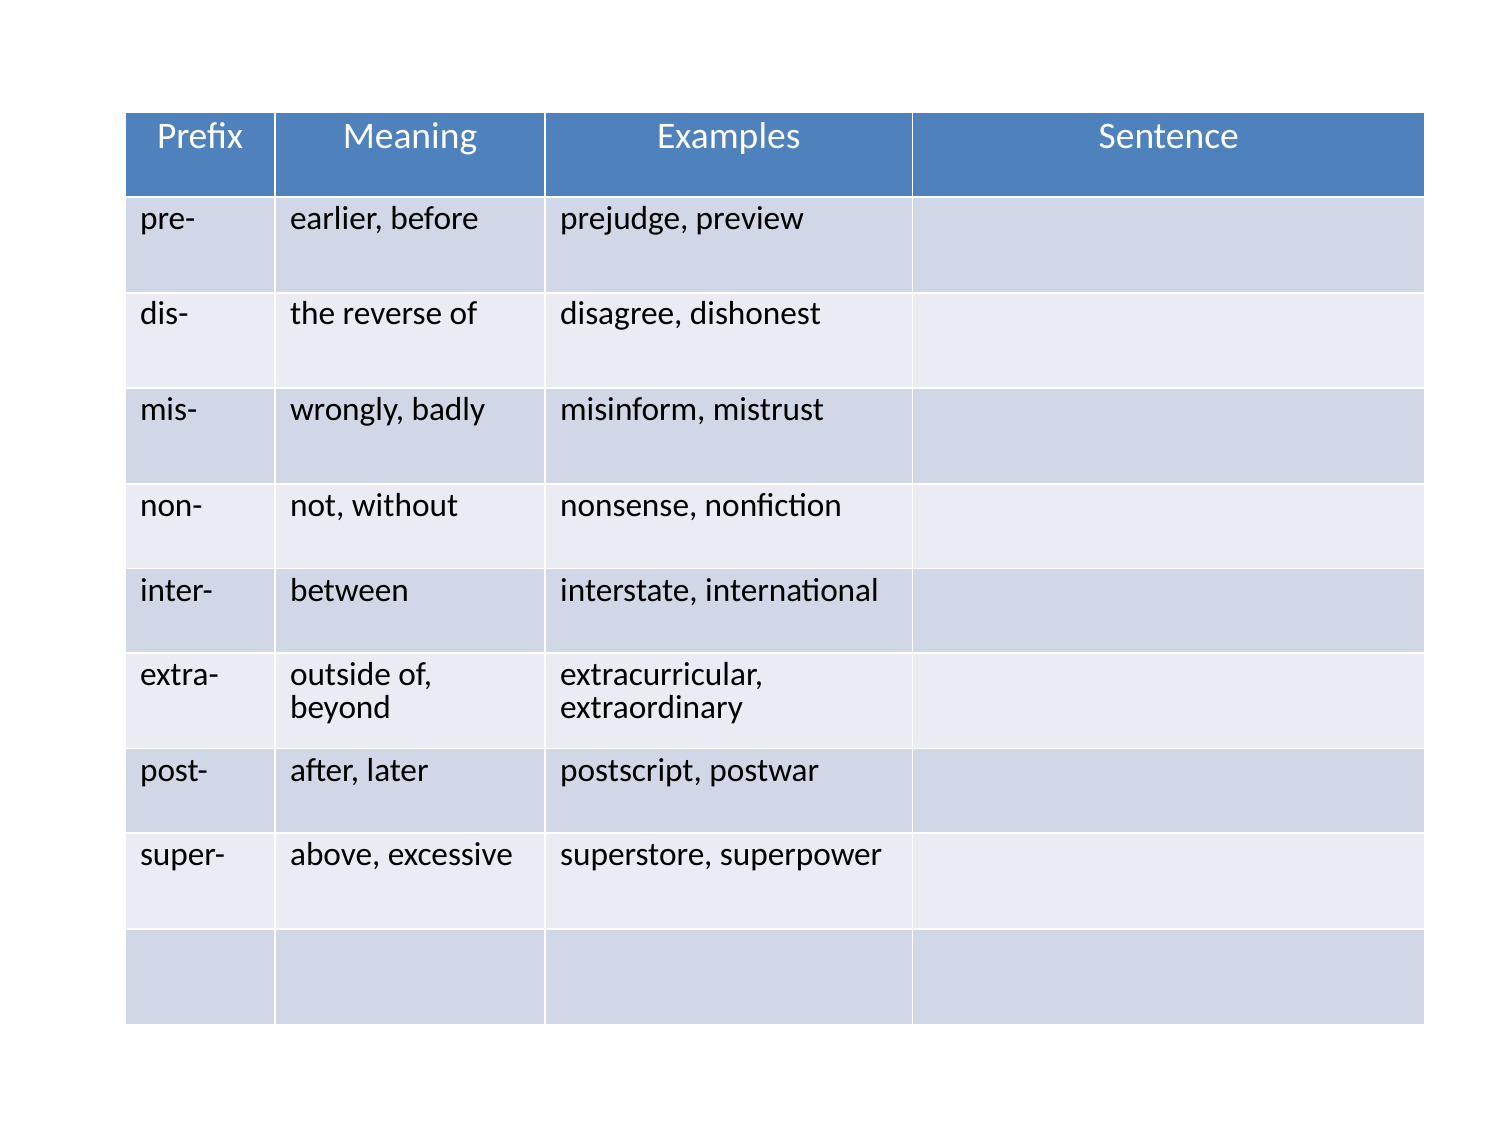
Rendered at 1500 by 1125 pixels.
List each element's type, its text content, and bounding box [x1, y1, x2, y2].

table_cell interstate, international [546, 569, 912, 652]
table_cell extra- [126, 654, 274, 748]
table_header Meaning [276, 113, 544, 196]
table_cell earlier, before [276, 198, 544, 292]
table_cell [913, 749, 1424, 832]
table_cell between [276, 569, 544, 652]
table_cell disagree, dishonest [546, 294, 912, 387]
table_cell [913, 485, 1424, 568]
table_cell above, excessive [276, 834, 544, 928]
table_cell not, without [276, 485, 544, 568]
table_cell outside of, beyond [276, 654, 544, 748]
table_cell [913, 930, 1424, 1024]
table_cell nonsense, nonfiction [546, 485, 912, 568]
table_cell after, later [276, 749, 544, 832]
table_cell [913, 834, 1424, 928]
table_cell [913, 294, 1424, 387]
table_cell mis- [126, 389, 274, 483]
table_header Examples [546, 113, 912, 196]
table_cell [126, 930, 274, 1024]
table_cell [276, 930, 544, 1024]
table_cell pre- [126, 198, 274, 292]
table_cell inter- [126, 569, 274, 652]
table_cell [913, 389, 1424, 483]
table_cell extracurricular, extraordinary [546, 654, 912, 748]
table_cell prejudge, preview [546, 198, 912, 292]
table_cell misinform, mistrust [546, 389, 912, 483]
table_header Sentence [913, 113, 1424, 196]
table_cell wrongly, badly [276, 389, 544, 483]
table_cell [913, 654, 1424, 748]
table_cell [546, 930, 912, 1024]
table_cell the reverse of [276, 294, 544, 387]
table_cell superstore, superpower [546, 834, 912, 928]
table_cell post- [126, 749, 274, 832]
table_cell [913, 569, 1424, 652]
table_cell dis- [126, 294, 274, 387]
table_cell [913, 198, 1424, 292]
table_cell super- [126, 834, 274, 928]
table_cell postscript, postwar [546, 749, 912, 832]
table_cell non- [126, 485, 274, 568]
table_header Prefix [126, 113, 274, 196]
